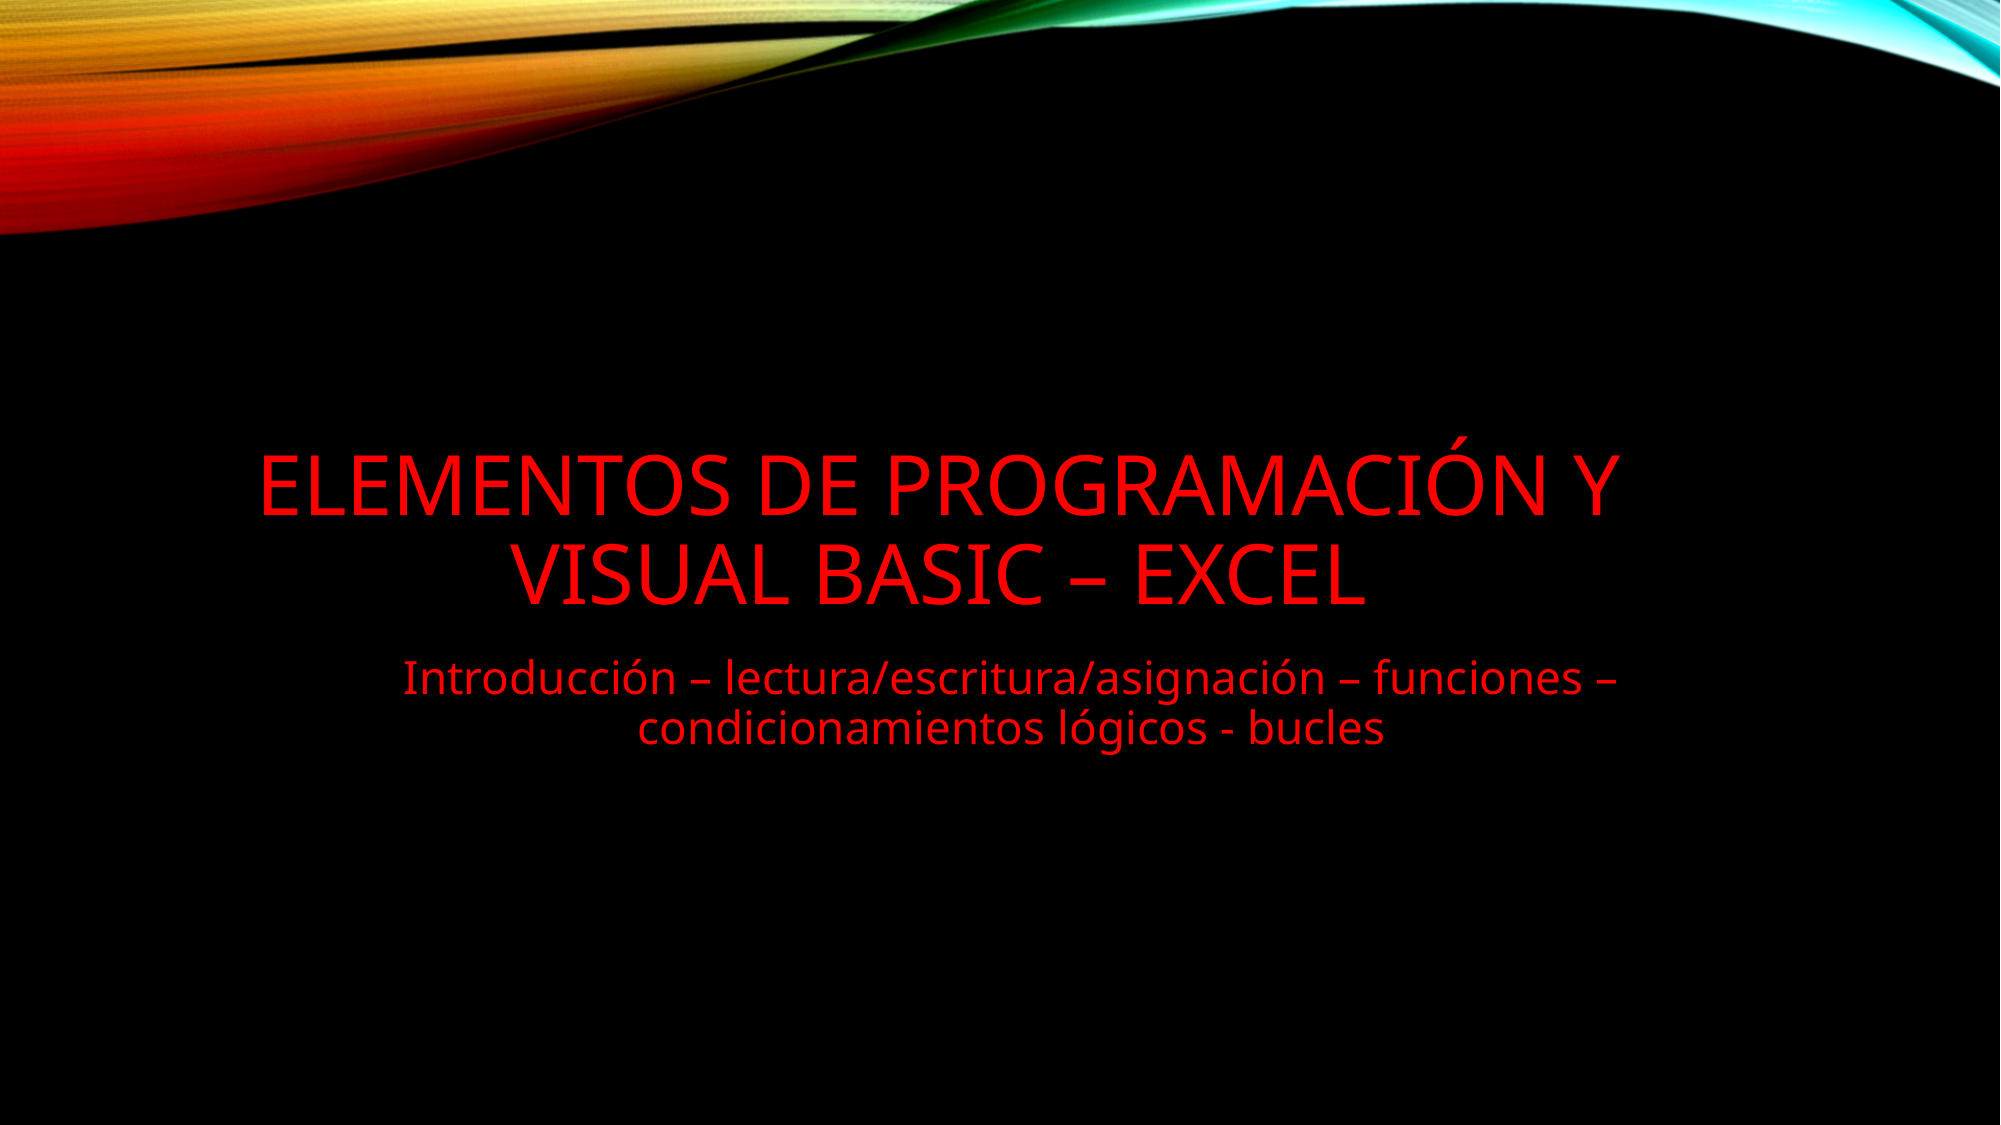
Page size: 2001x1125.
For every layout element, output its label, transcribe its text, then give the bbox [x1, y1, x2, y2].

picture [0, 0, 2000, 237]
title Elementos de programación y Visual Basic – Excel [167, 418, 1711, 648]
list Introducción – lectura/escritura/asignación – funciones – condicionamientos lógicos - bucles [248, 647, 1775, 910]
